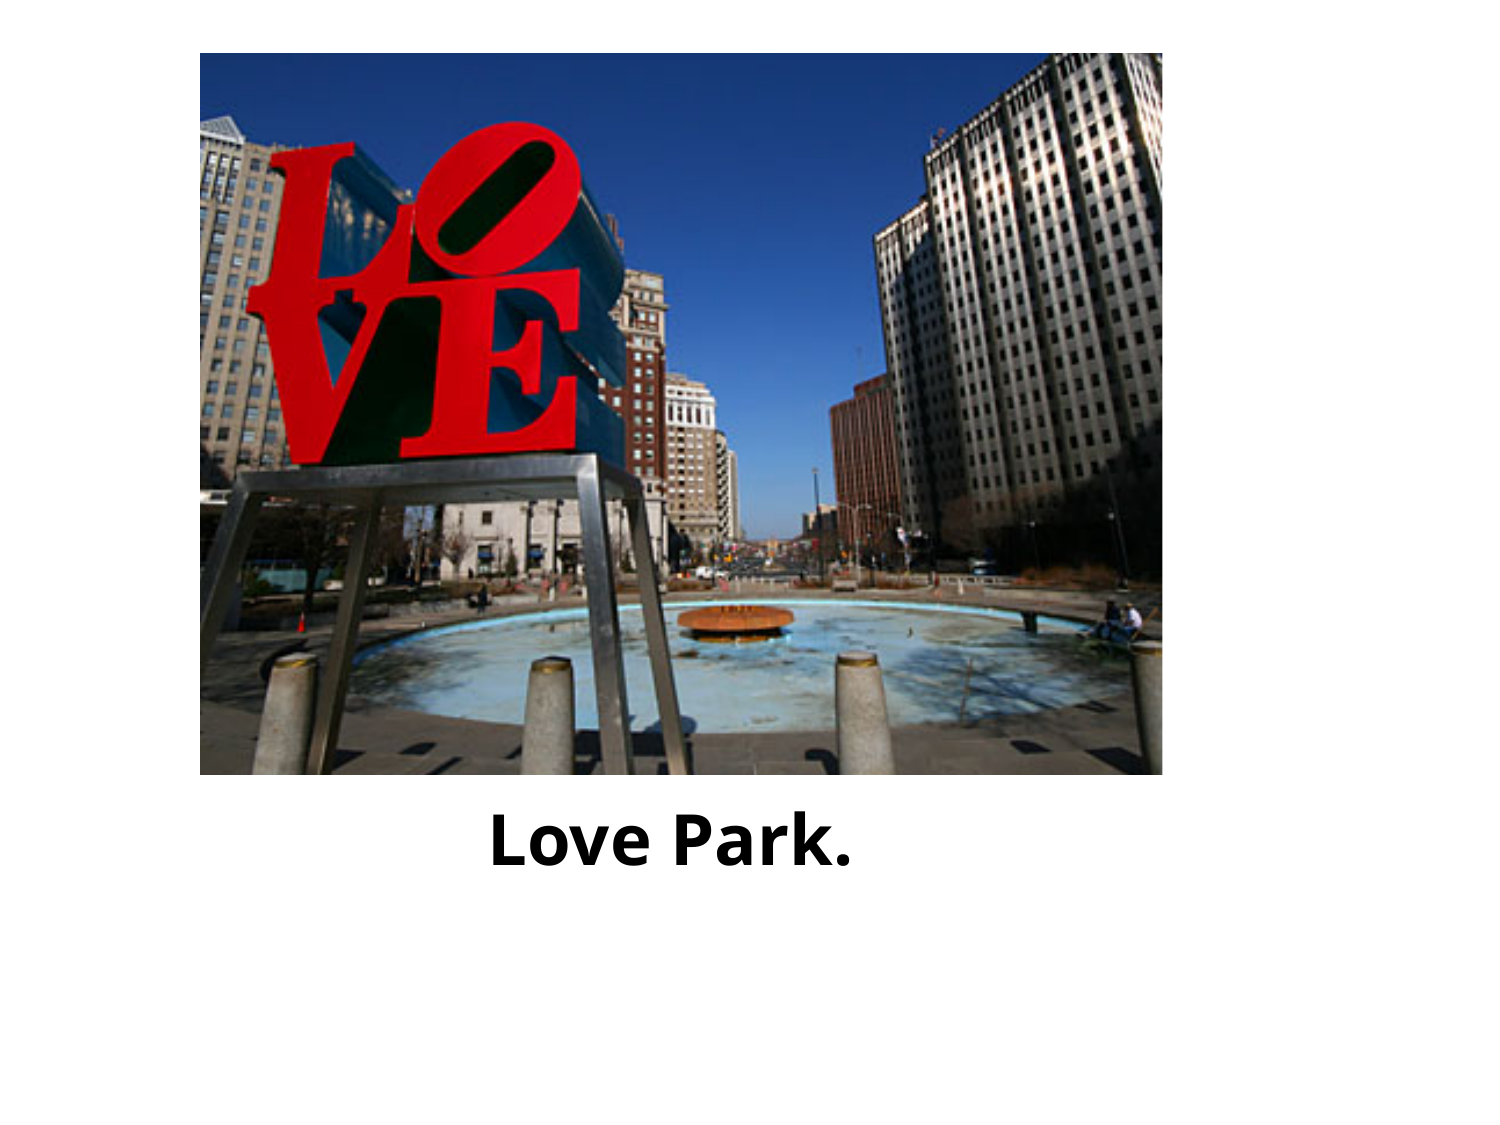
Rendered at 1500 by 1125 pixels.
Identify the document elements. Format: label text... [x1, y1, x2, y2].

title Love Park. [294, 787, 1175, 888]
picture [199, 52, 1163, 776]
